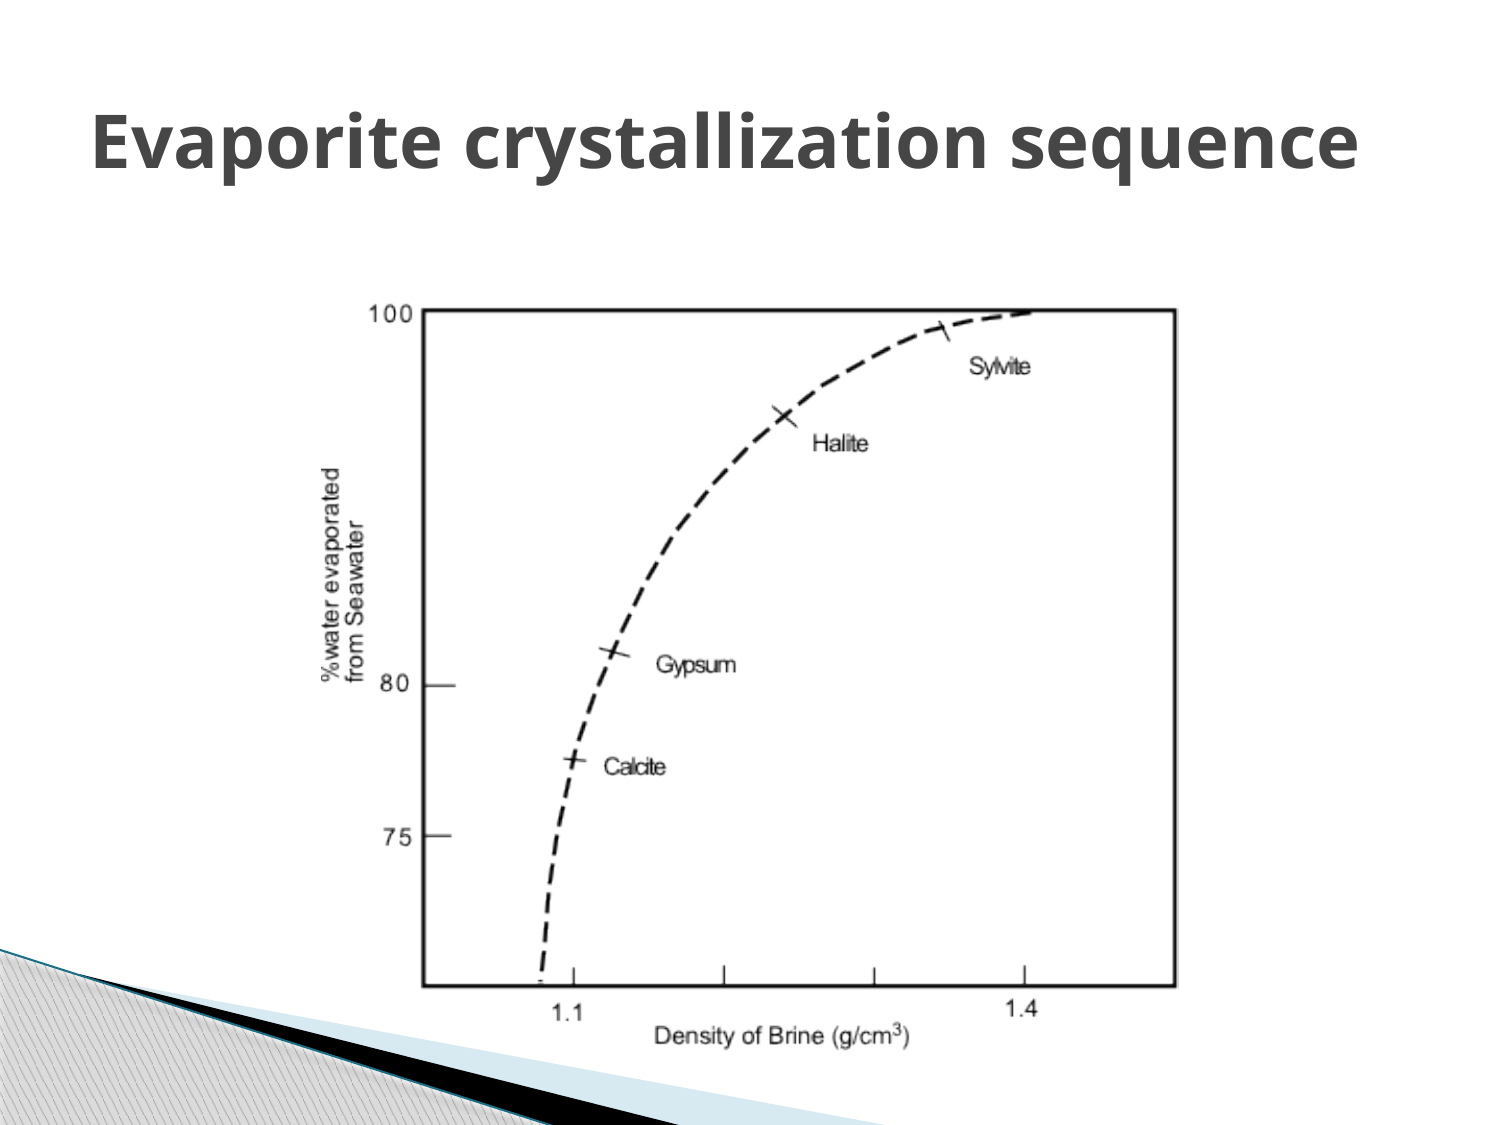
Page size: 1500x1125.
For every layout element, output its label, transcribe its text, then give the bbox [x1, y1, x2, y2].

picture [321, 300, 1179, 1053]
title Evaporite crystallization sequence [75, 45, 1425, 233]
